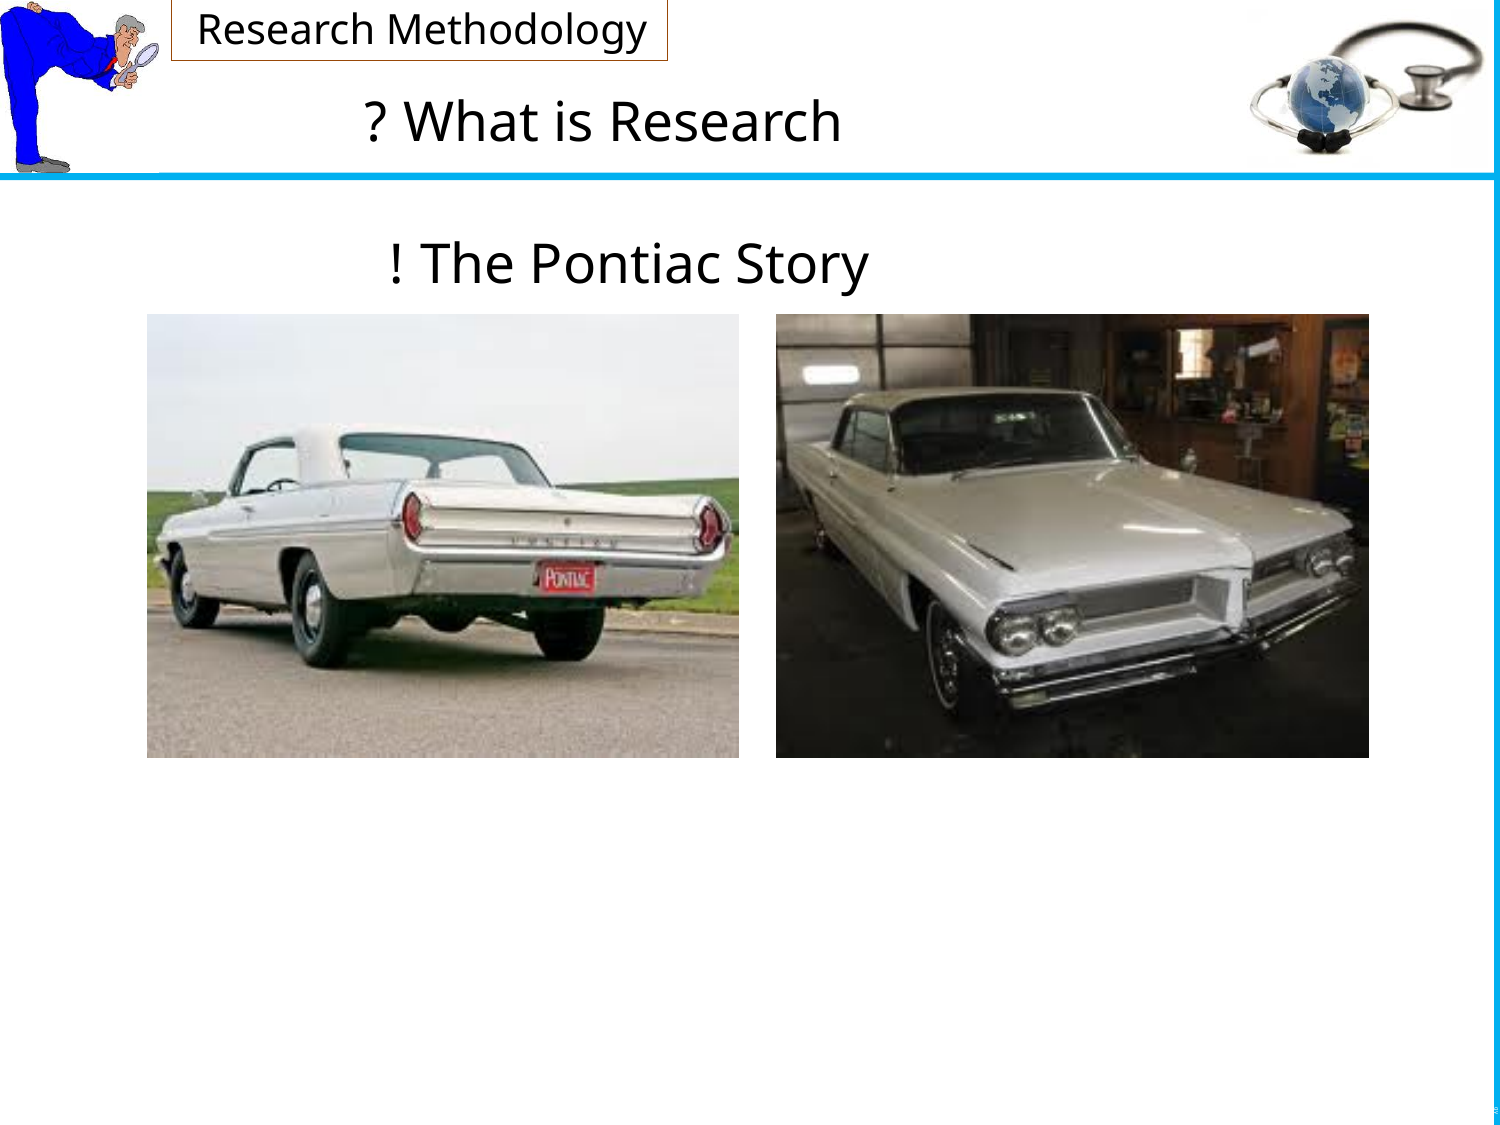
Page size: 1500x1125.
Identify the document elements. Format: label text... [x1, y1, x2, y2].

text_box Research Methodology [171, 0, 668, 61]
text_box The Pontiac Story ! [219, 219, 1035, 303]
picture [1245, 7, 1489, 169]
picture [147, 314, 740, 758]
text_box gy [1494, 181, 1500, 1125]
text_box gy [1494, 0, 1500, 172]
picture [776, 314, 1369, 758]
picture [0, 1, 159, 172]
text_box gy [156, 172, 1500, 181]
title What is Research ? [194, 78, 1010, 161]
